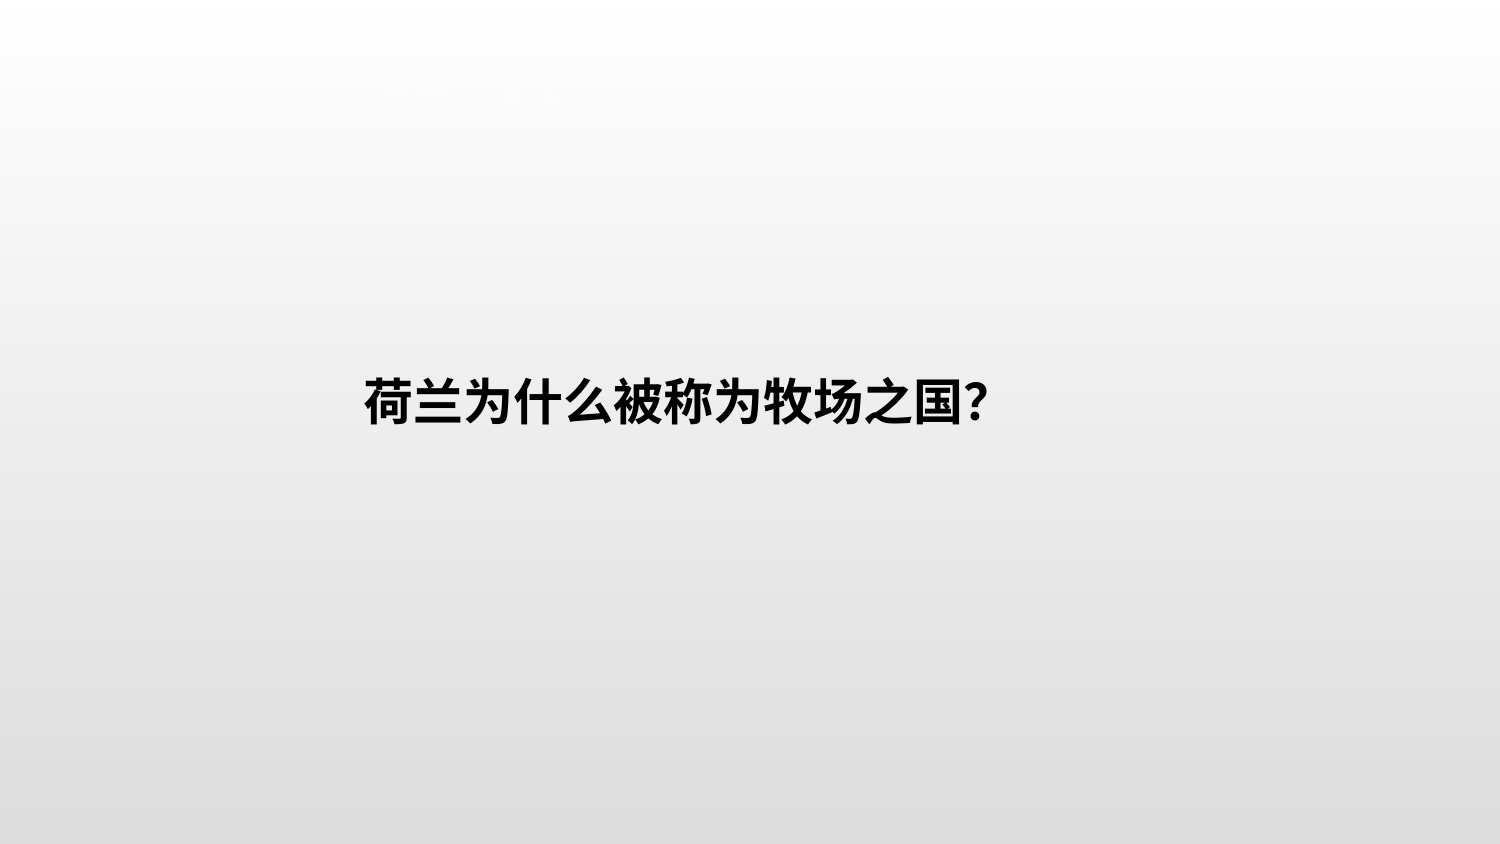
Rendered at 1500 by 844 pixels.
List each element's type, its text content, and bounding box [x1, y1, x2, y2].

text_box 荷兰为什么被称为牧场之国？ [317, 304, 1276, 437]
